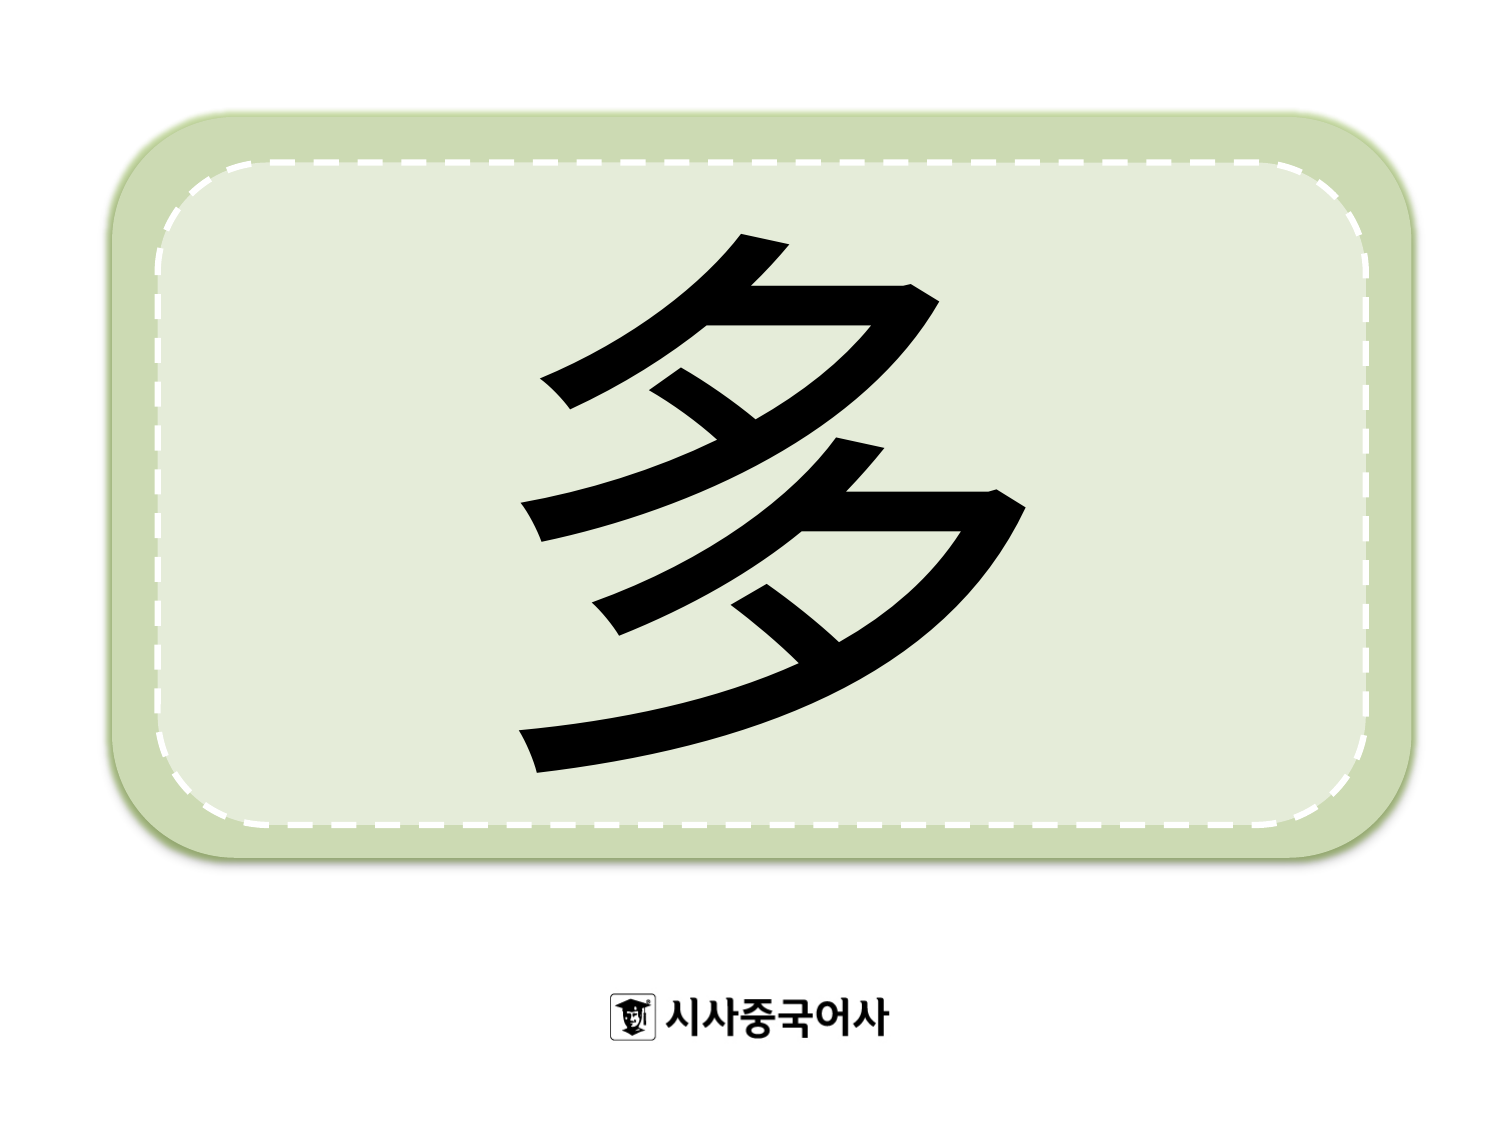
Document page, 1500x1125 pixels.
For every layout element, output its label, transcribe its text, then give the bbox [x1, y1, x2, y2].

picture [602, 987, 898, 1047]
text_box 多 [162, 160, 1371, 824]
